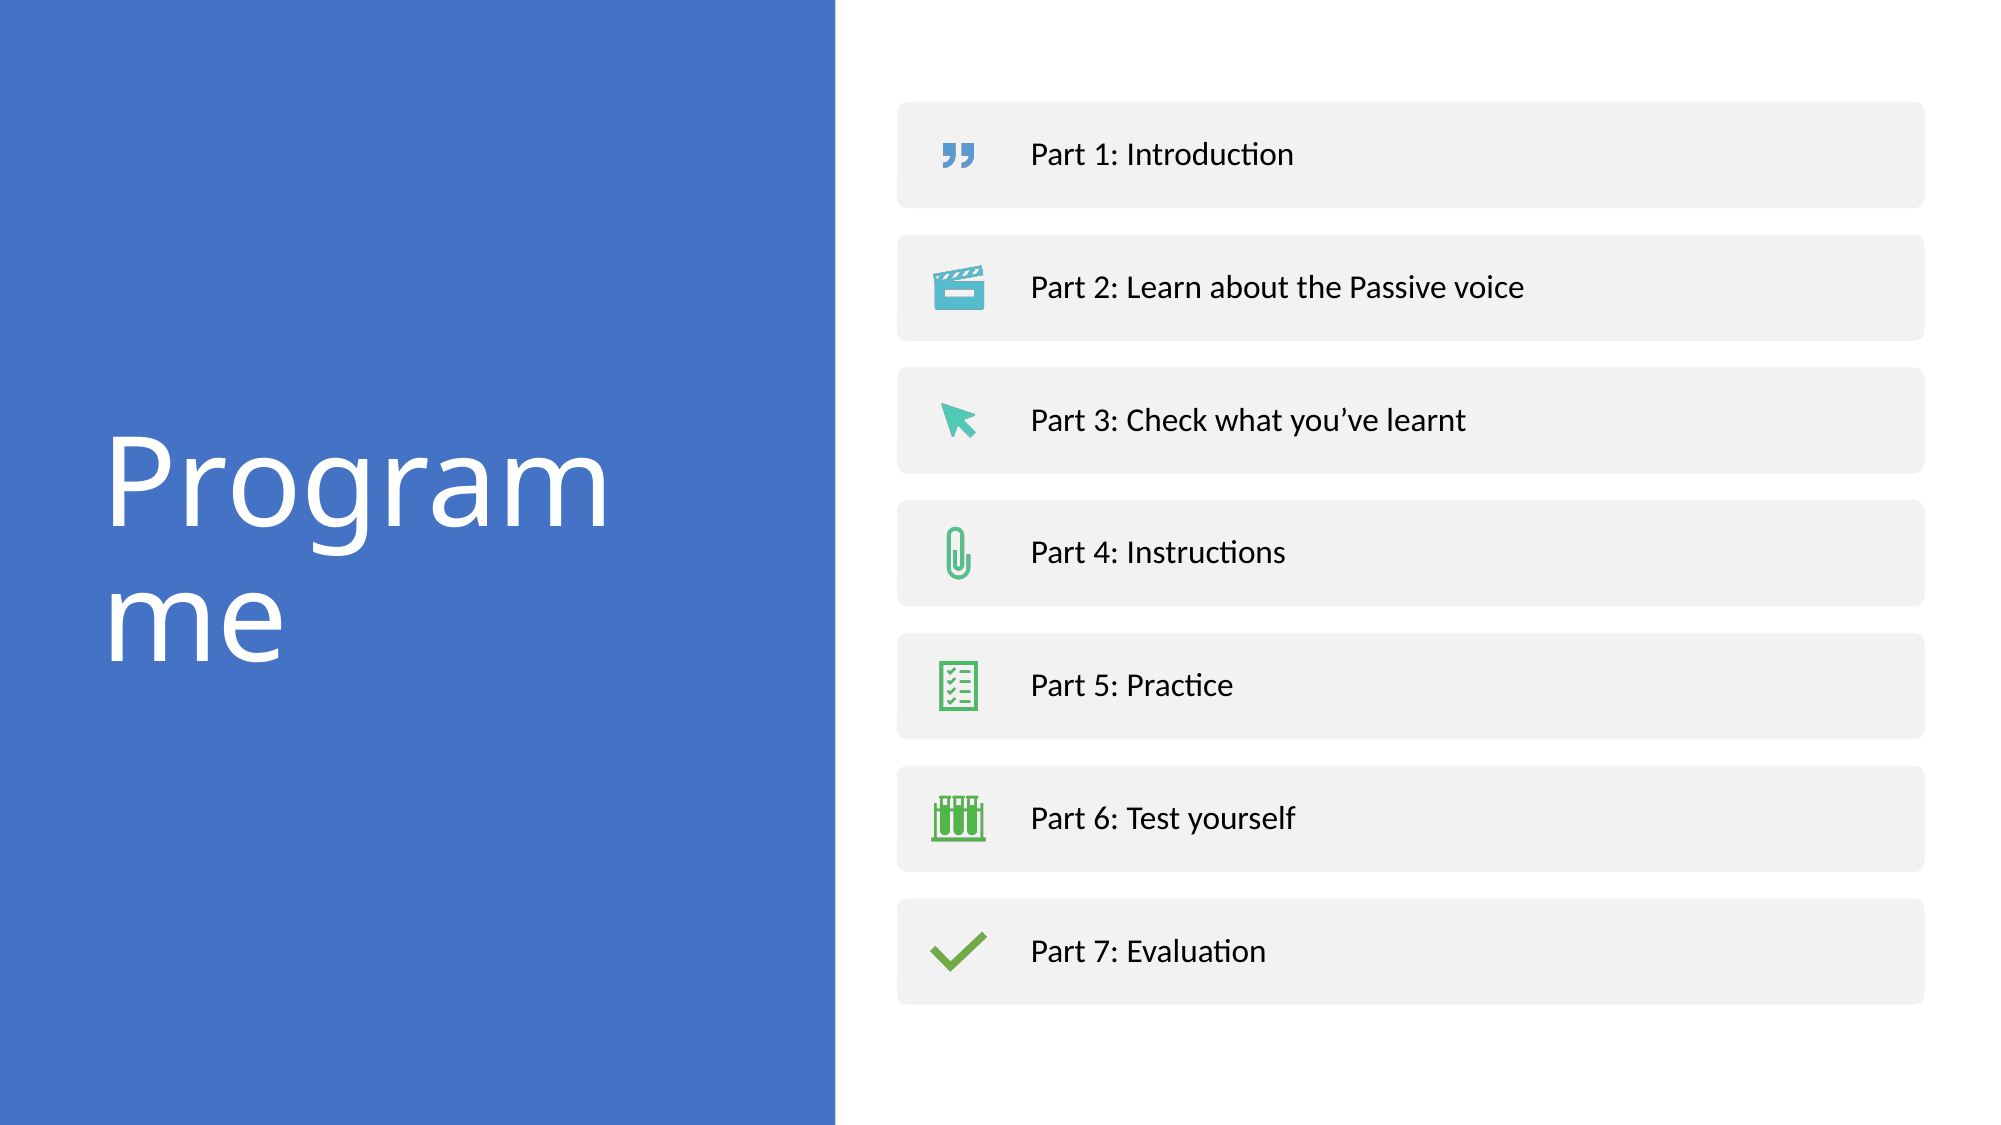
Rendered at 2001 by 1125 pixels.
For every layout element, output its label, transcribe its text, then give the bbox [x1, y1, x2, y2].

text_box [0, 0, 836, 1125]
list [897, 101, 1925, 1005]
title Programme [86, 101, 711, 1005]
